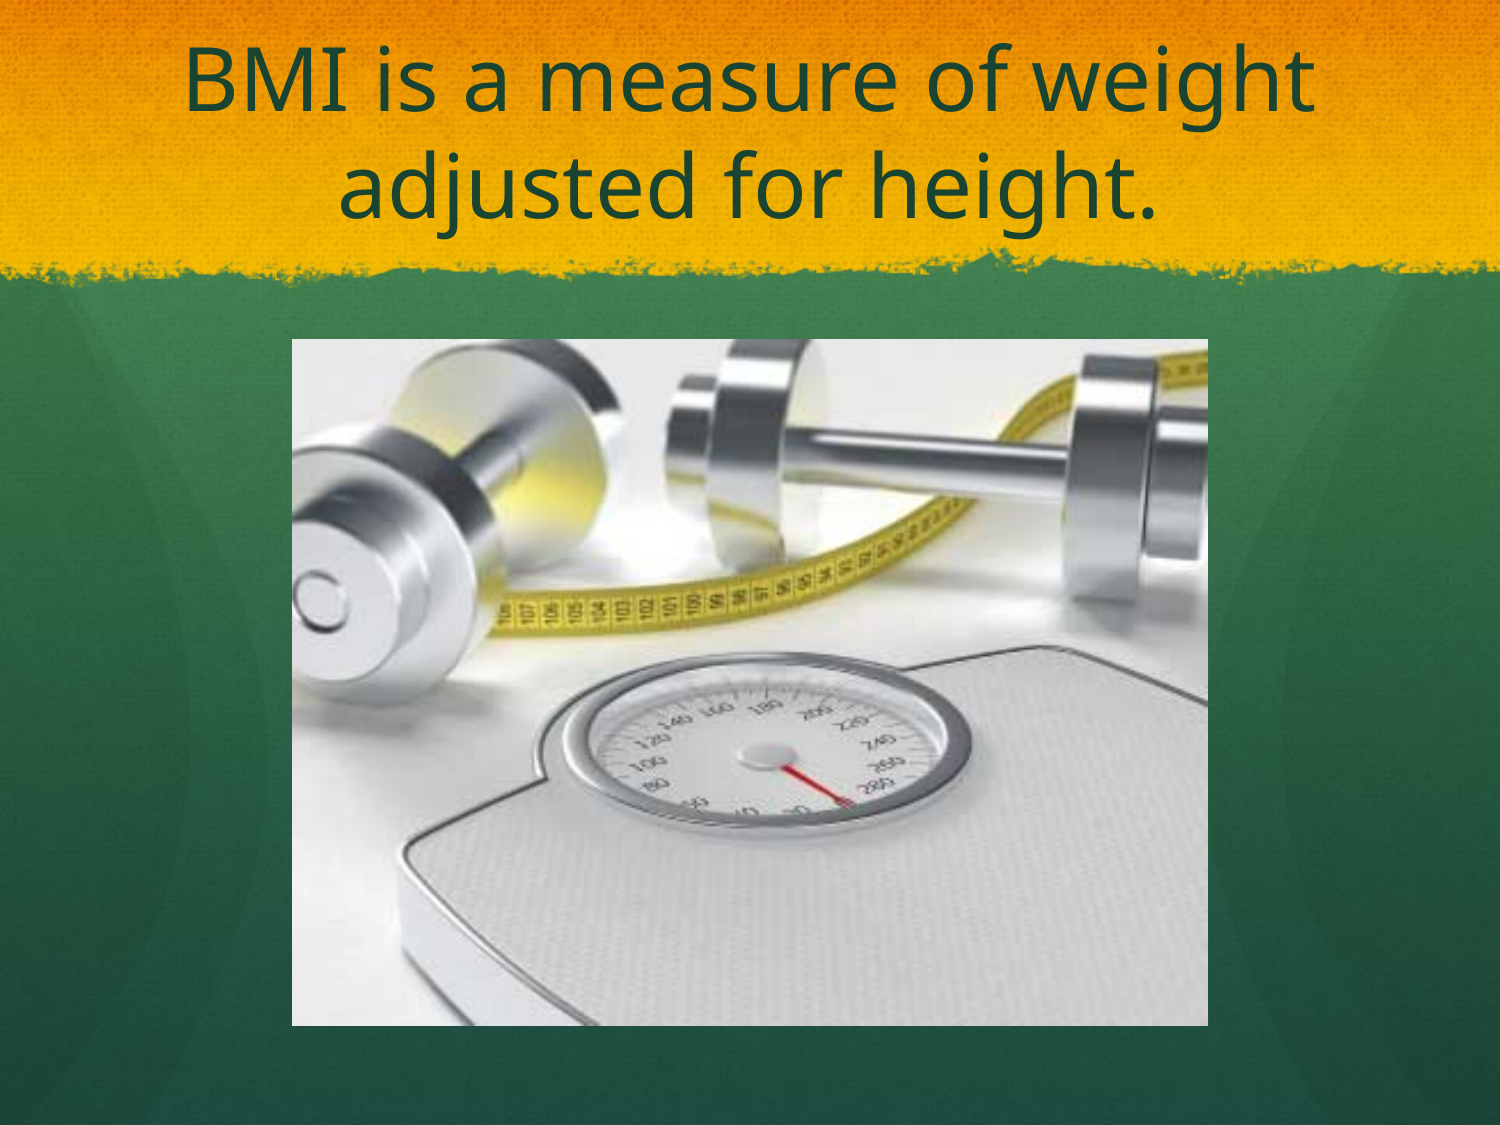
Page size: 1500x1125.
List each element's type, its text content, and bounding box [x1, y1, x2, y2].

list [124, 339, 1375, 1027]
title BMI is a measure of weight adjusted for height. [125, 13, 1375, 246]
picture [0, 0, 1500, 1125]
